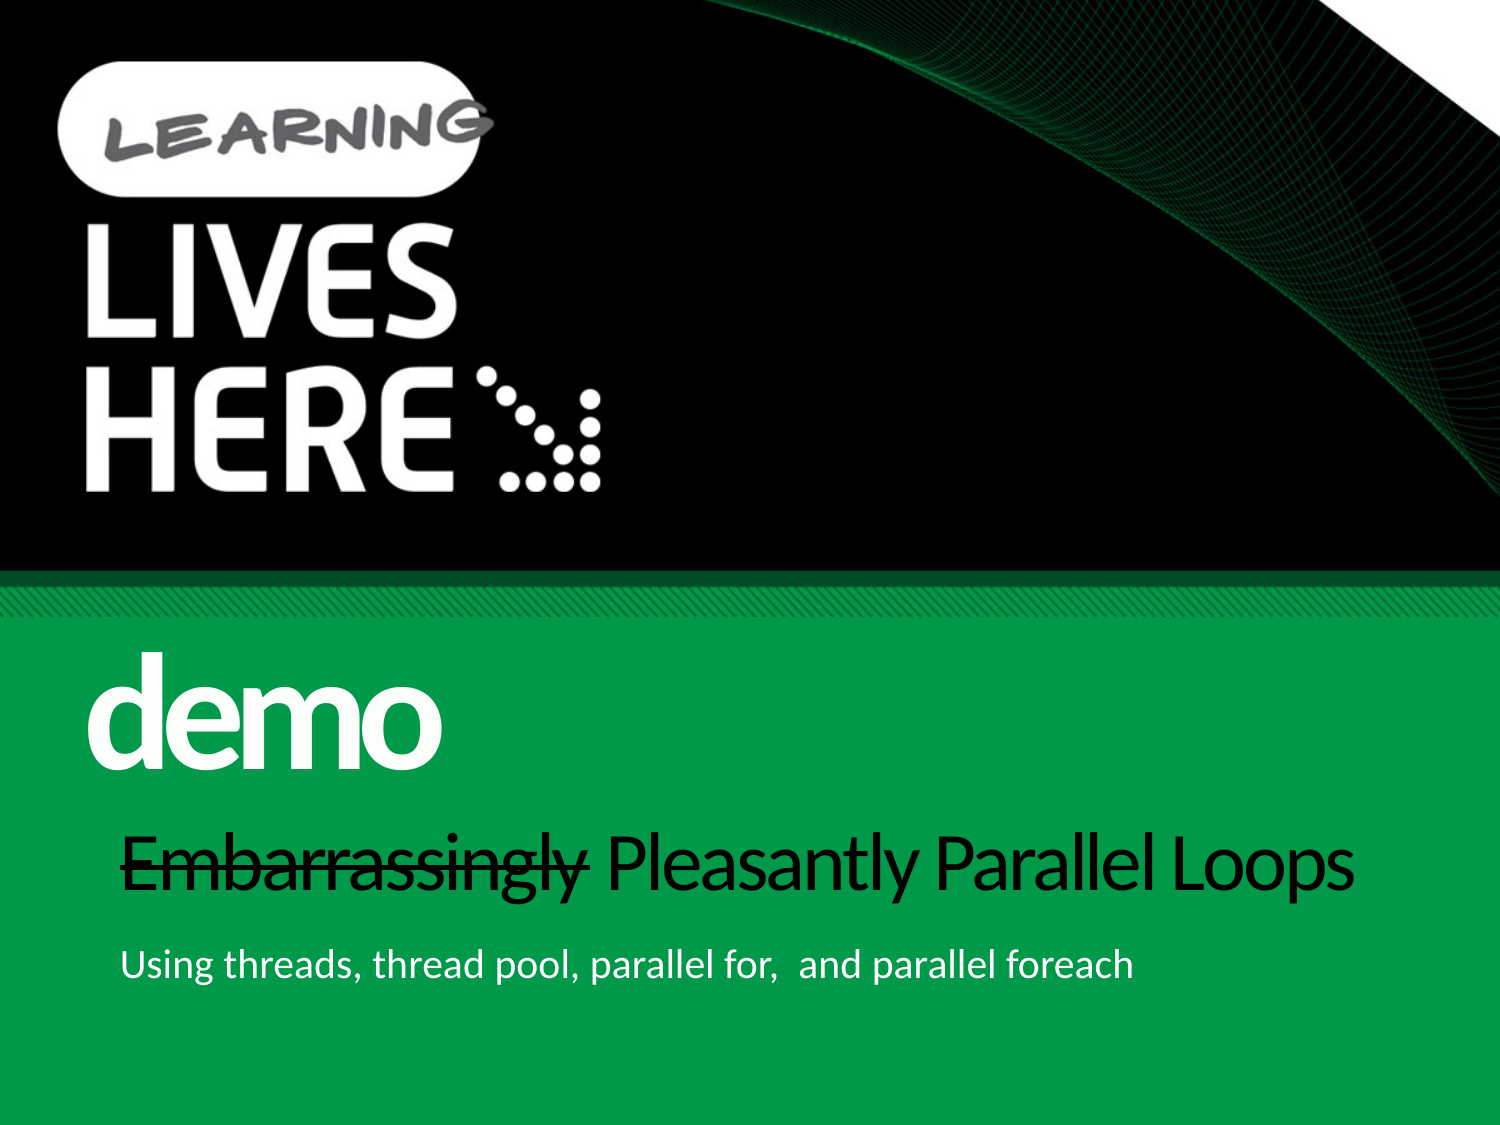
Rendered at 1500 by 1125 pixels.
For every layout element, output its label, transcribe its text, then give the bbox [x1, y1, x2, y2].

title Embarrassingly Pleasantly Parallel Loops [119, 818, 1375, 943]
list demo [83, 625, 1344, 800]
picture [0, 0, 1500, 1125]
subtitle Using threads, thread pool, parallel for, and parallel foreach [119, 942, 1236, 1019]
